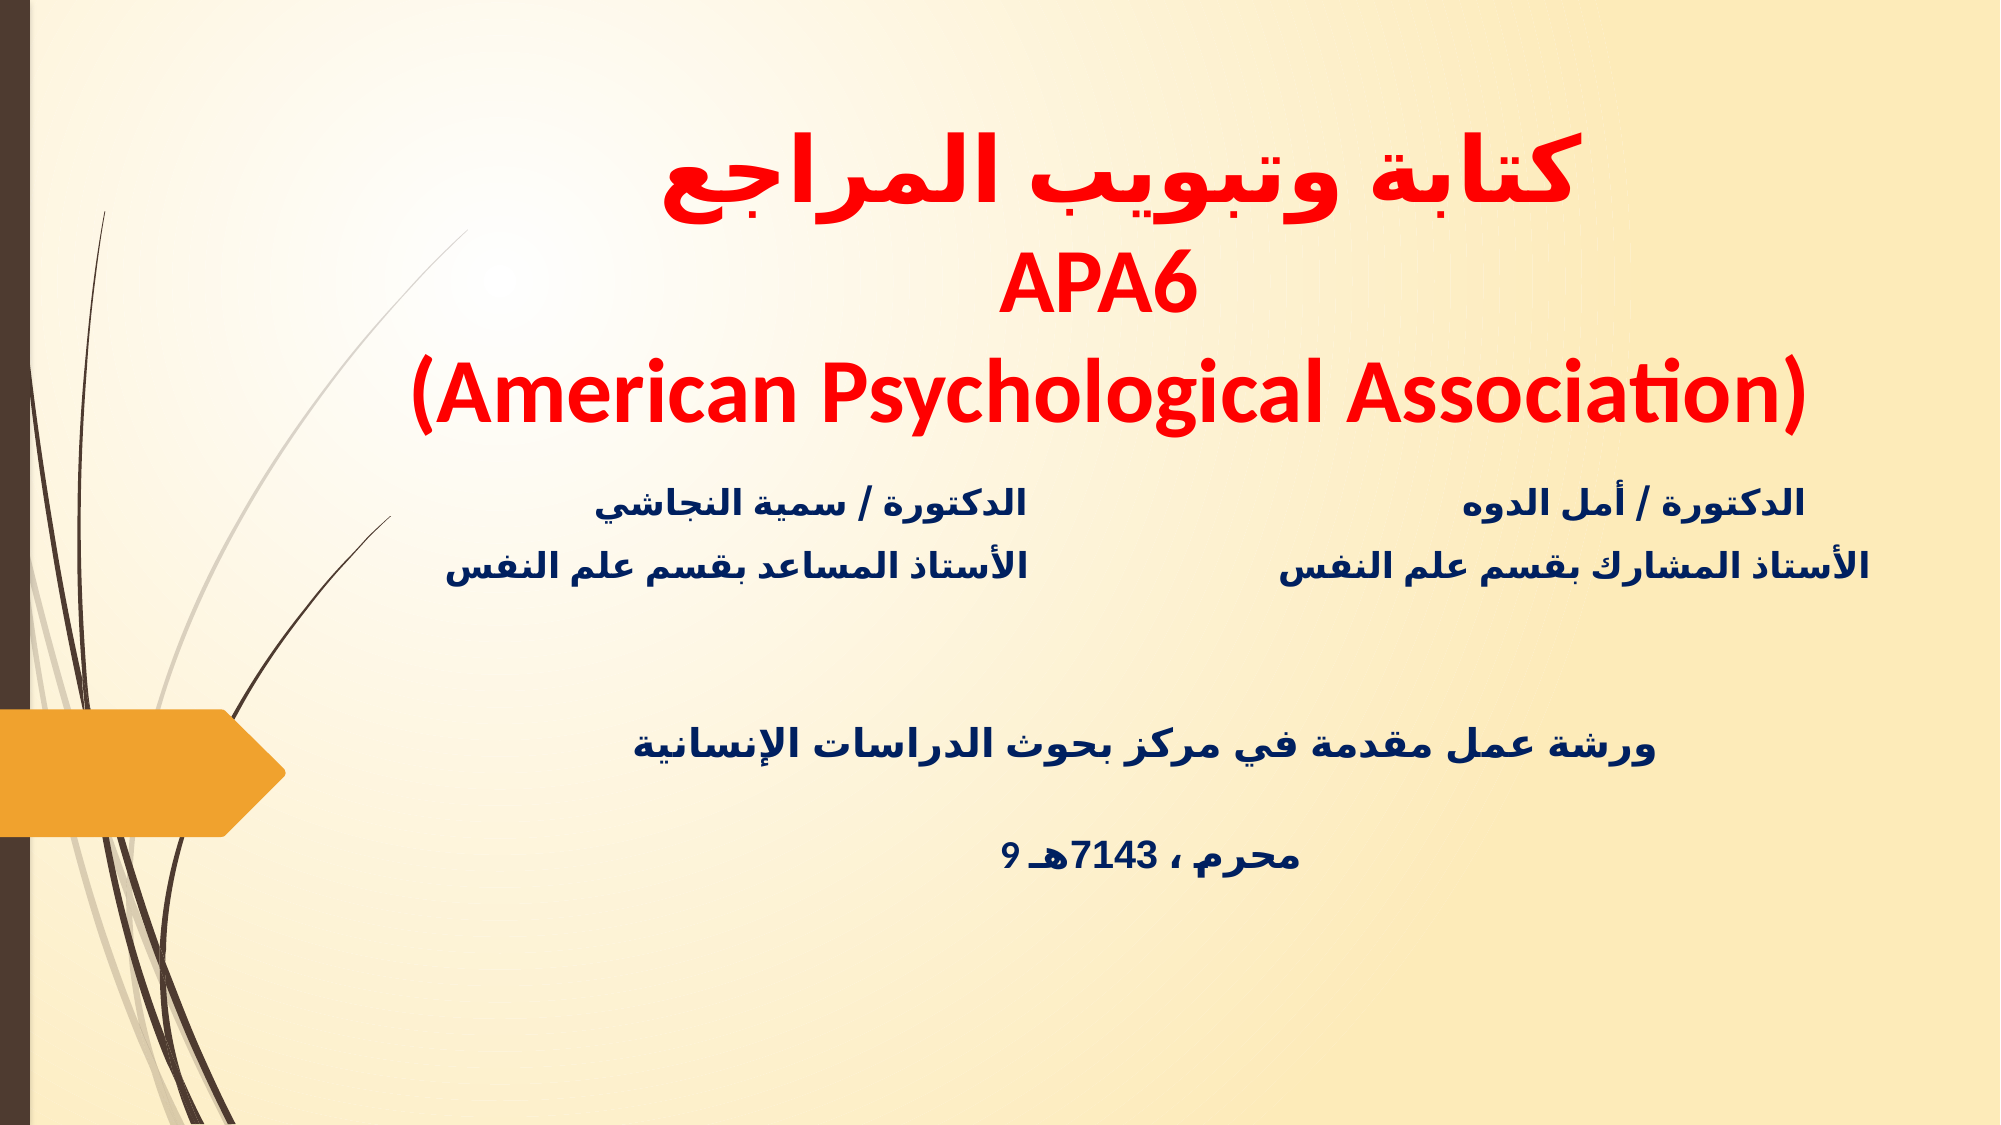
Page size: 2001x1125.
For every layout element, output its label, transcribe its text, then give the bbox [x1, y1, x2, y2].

subtitle الدكتورة / أمل الدوه الدكتورة / سمية النجاشي الأستاذ المشارك بقسم علم النفس الأستاذ المساعد بقسم علم النفس ورشة عمل مقدمة في مركز بحوث الدراسات الإنسانية 9 محرم ، 1437هـ [414, 472, 1888, 969]
title كتابة وتبويب المراجع APA6 (American Psychological Association) [378, 77, 1841, 449]
